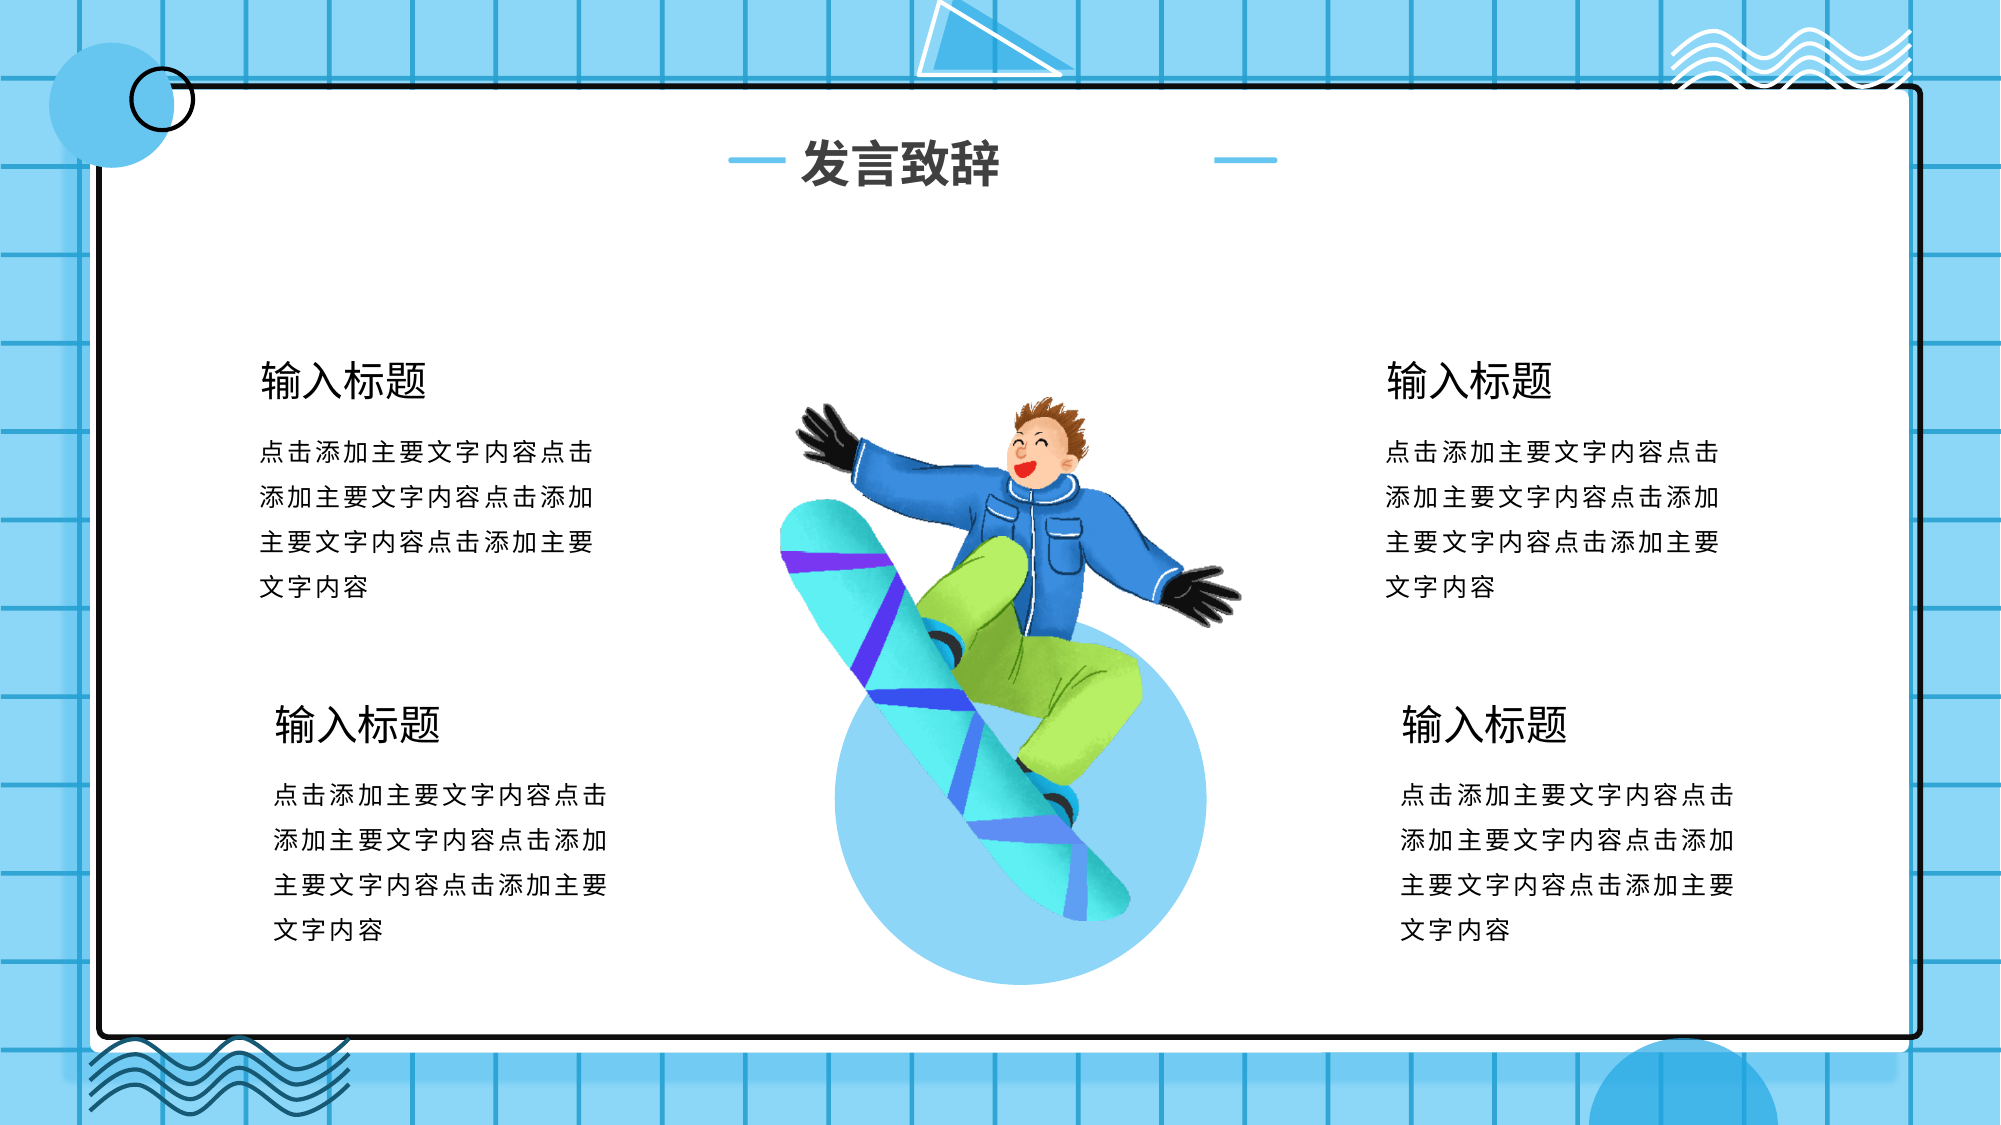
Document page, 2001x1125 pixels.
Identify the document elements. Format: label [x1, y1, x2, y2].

picture [634, 266, 1407, 1040]
text_box [1411, 347, 1744, 606]
text_box [244, 347, 617, 606]
text_box [728, 125, 1278, 202]
text_box [1411, 690, 1759, 949]
text_box [258, 690, 629, 949]
